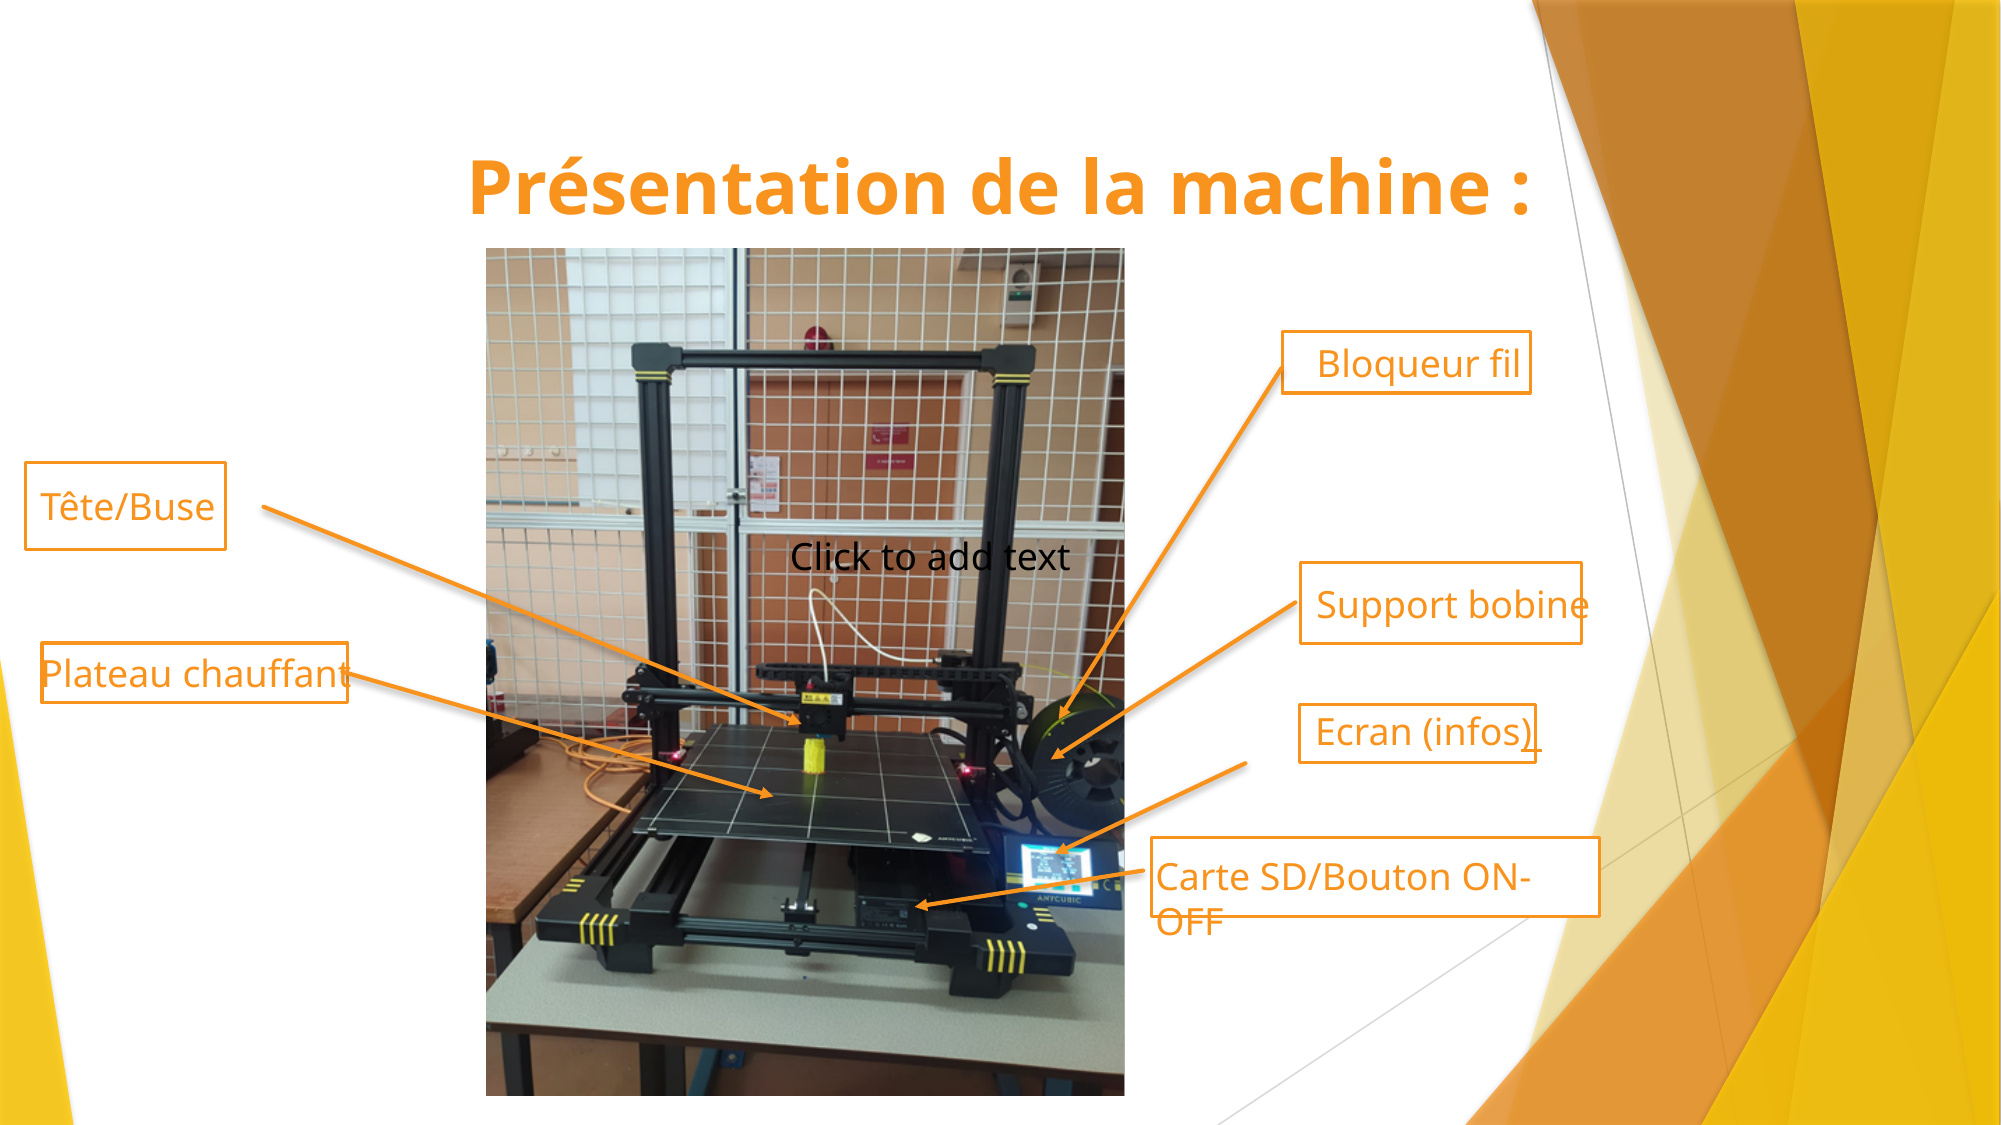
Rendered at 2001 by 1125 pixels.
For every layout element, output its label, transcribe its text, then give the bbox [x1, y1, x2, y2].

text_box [341, 671, 774, 797]
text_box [914, 869, 1144, 908]
text_box [24, 461, 227, 551]
title Présentation de la machine : [137, 131, 1863, 300]
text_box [263, 506, 803, 725]
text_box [1050, 601, 1296, 761]
text_box Plateau chauffant [25, 642, 258, 703]
text_box Carte SD/Bouton ON-OFF [1140, 845, 1592, 951]
text_box Ecran (infos) [1300, 700, 1568, 767]
text_box Bloqueur fil [1301, 333, 1752, 393]
picture [486, 248, 1126, 1097]
text_box Support bobine [1301, 573, 1617, 634]
text_box [1281, 330, 1532, 395]
text_box Tête/Buse [25, 475, 261, 536]
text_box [1058, 367, 1282, 721]
text_box [1299, 561, 1583, 606]
text_box [1300, 614, 1583, 645]
text_box [1249, 836, 1601, 918]
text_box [1054, 762, 1246, 855]
